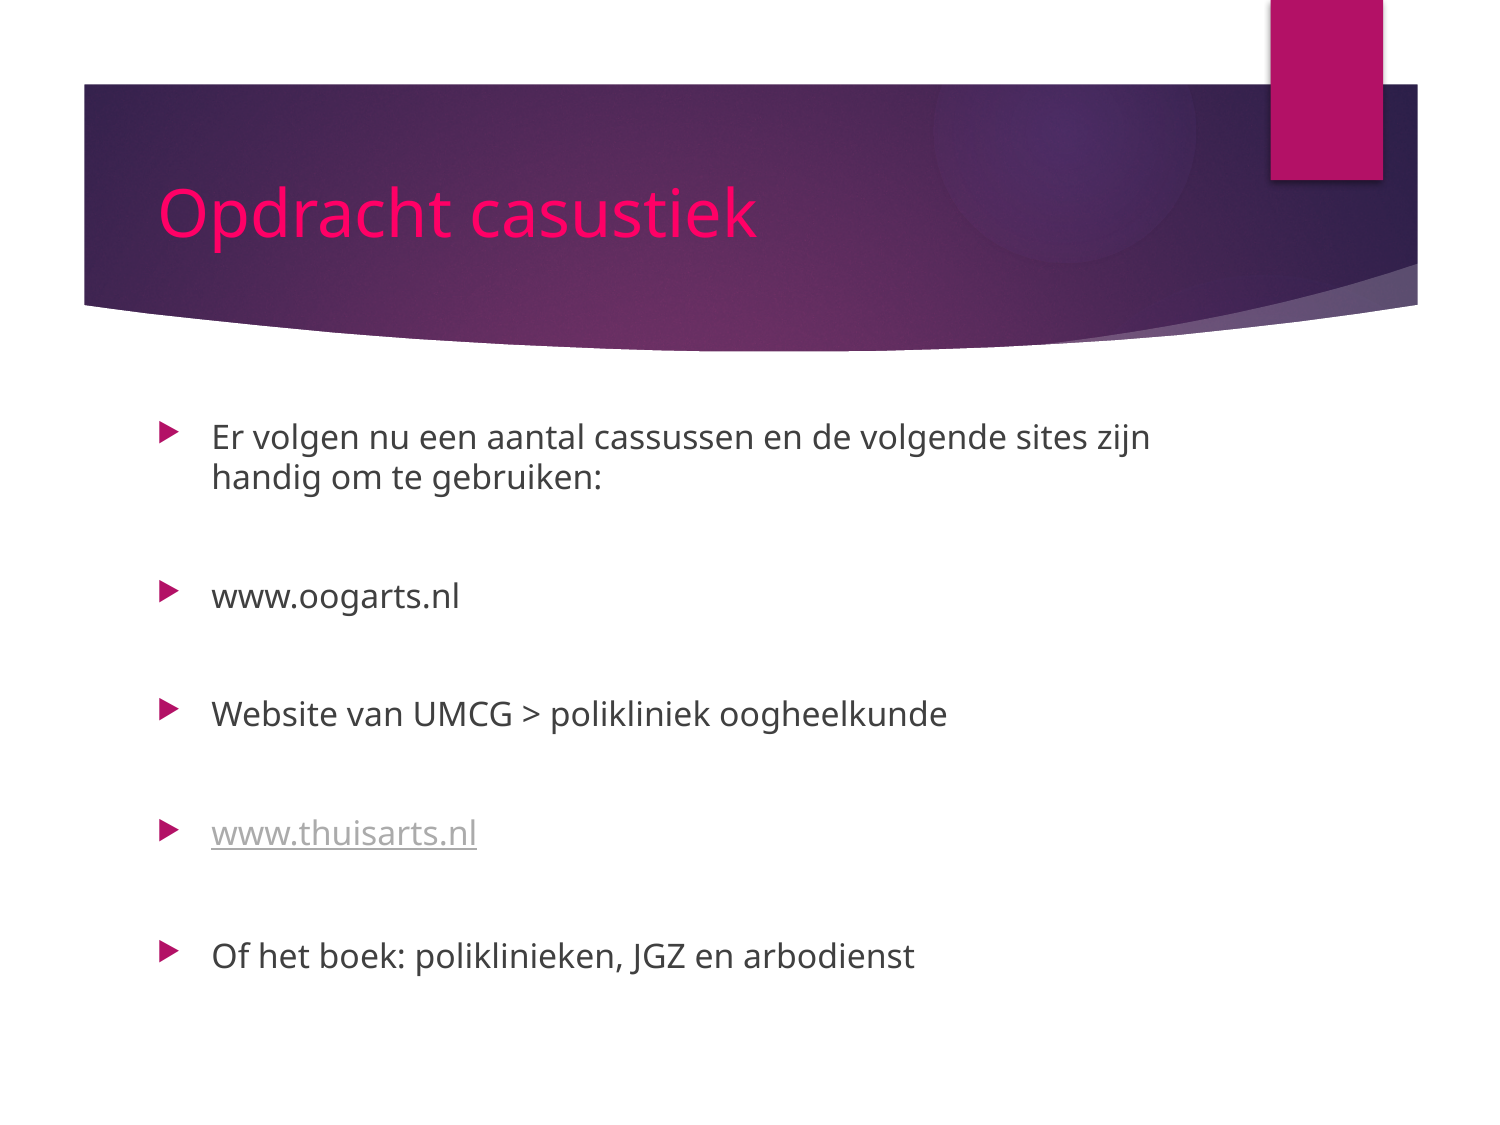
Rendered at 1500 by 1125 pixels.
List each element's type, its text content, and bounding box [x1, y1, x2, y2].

title Opdracht casustiek [142, 152, 1183, 269]
list Er volgen nu een aantal cassussen en de volgende sites zijn handig om te gebruiken: www.oogarts.nl Website van UMCG > polikliniek oogheelkunde www.thuisarts.nl Of het boek: poliklinieken, JGZ en arbodienst [141, 408, 1183, 988]
